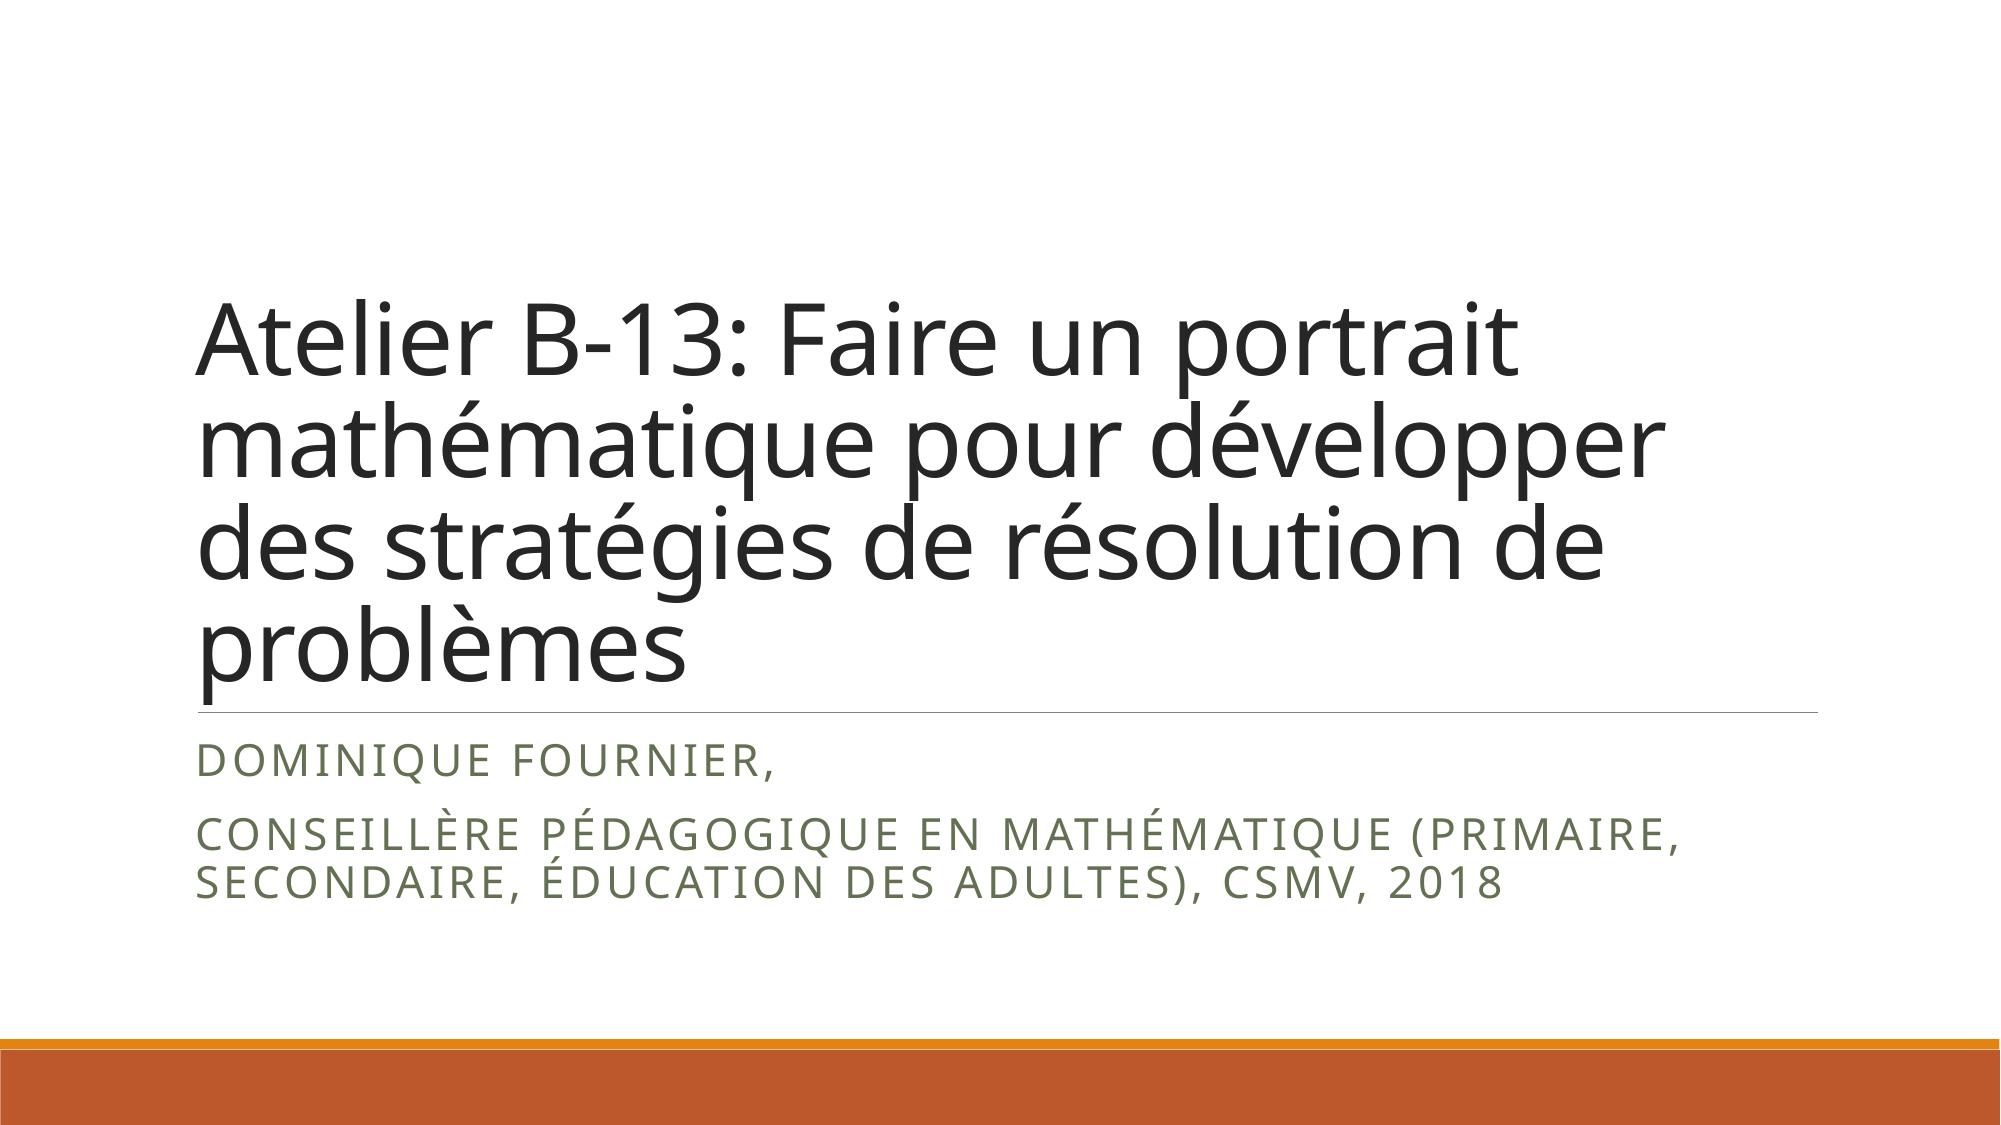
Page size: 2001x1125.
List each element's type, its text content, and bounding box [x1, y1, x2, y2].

subtitle Dominique Fournier, conseillère pédagogique en mathématique (primaire, secondaire, éducation des adultes), csmv, 2018 [180, 730, 1831, 919]
title Atelier B-13: Faire un portrait mathématique pour développer des stratégies de résolution de problèmes [180, 124, 1830, 710]
